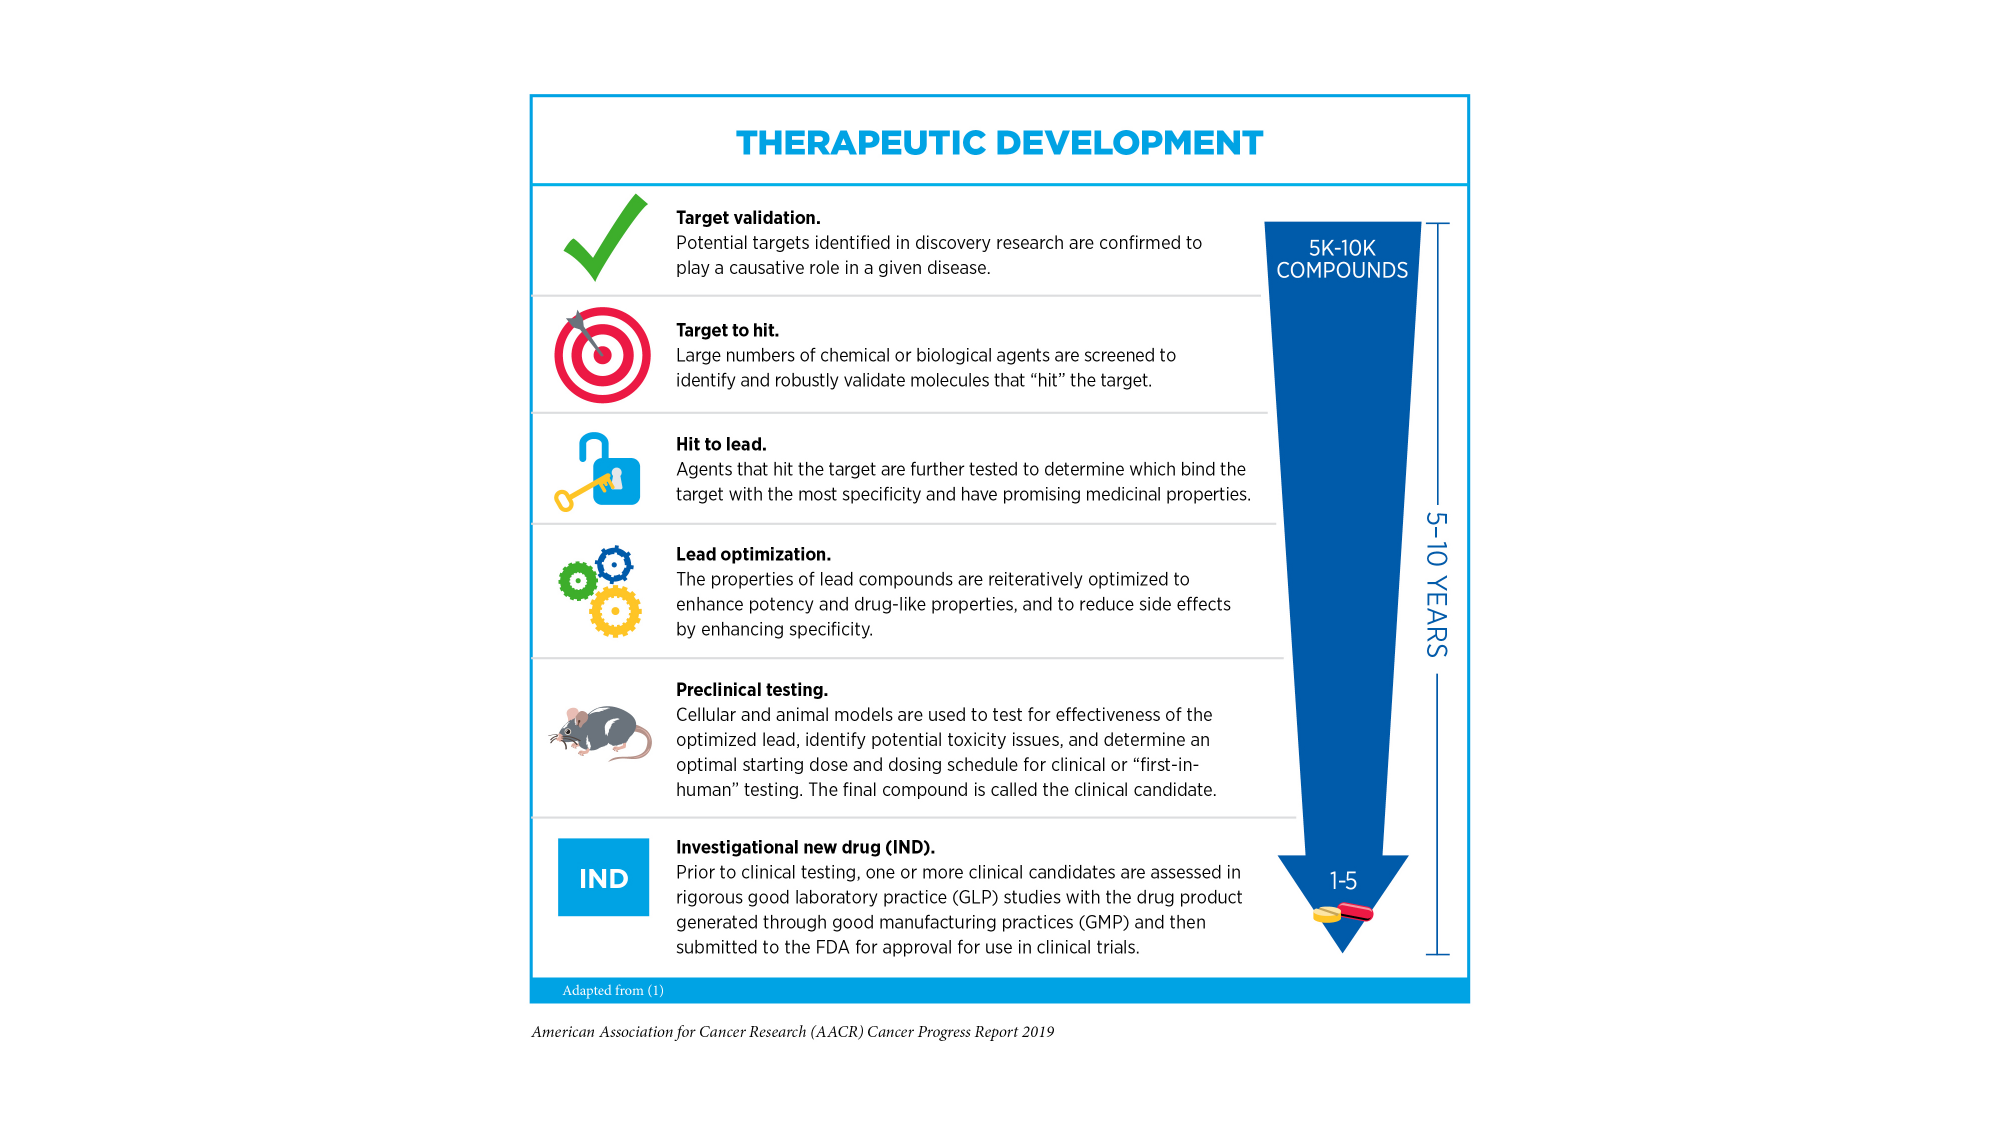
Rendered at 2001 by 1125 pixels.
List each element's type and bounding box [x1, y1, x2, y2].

picture [493, 62, 1507, 1063]
